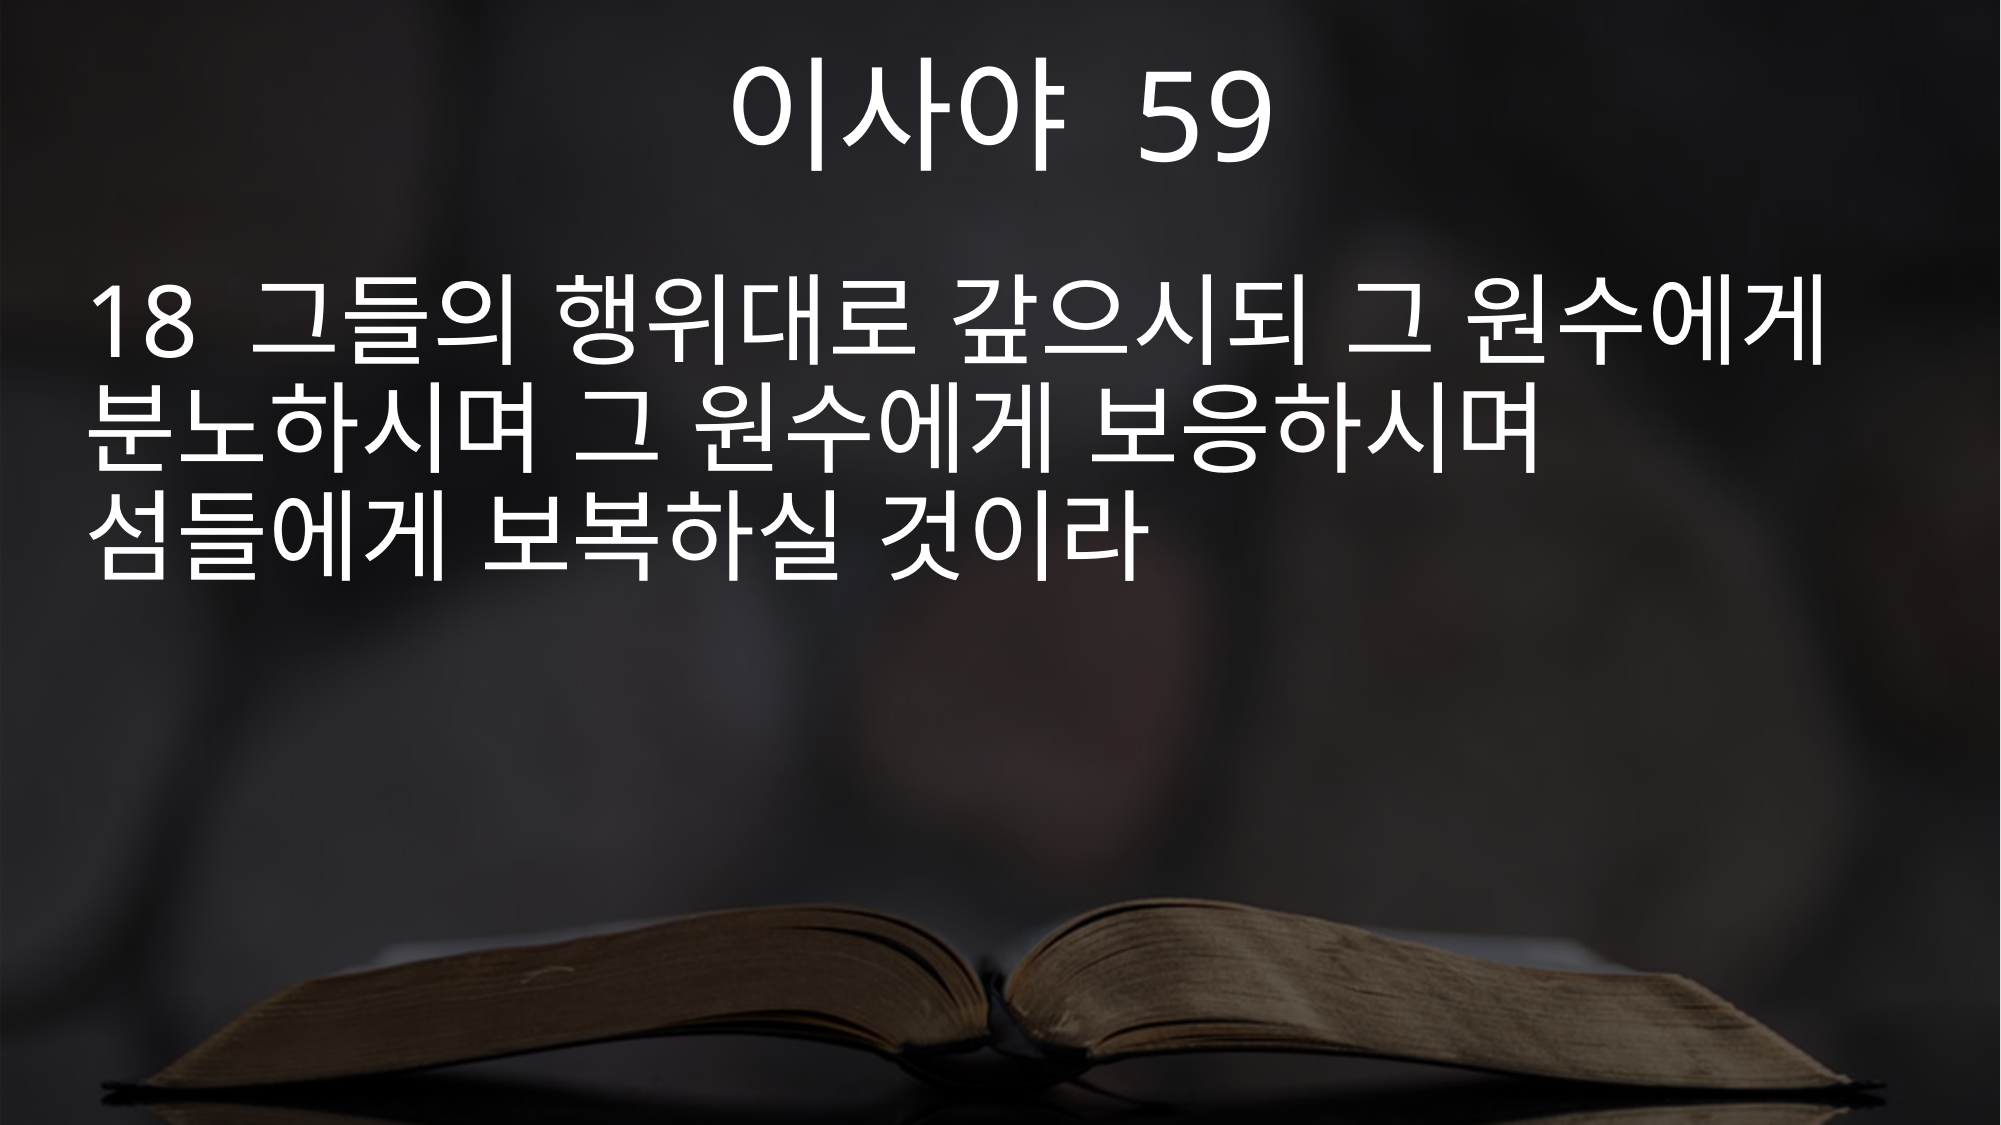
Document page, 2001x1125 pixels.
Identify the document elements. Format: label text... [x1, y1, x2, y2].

list 18 그들의 행위대로 갚으시되 그 원수에게 분노하시며 그 원수에게 보응하시며 섬들에게 보복하실 것이라 [69, 263, 1953, 423]
picture [0, 0, 2001, 1125]
footer 이사야 59 [0, 32, 2000, 192]
